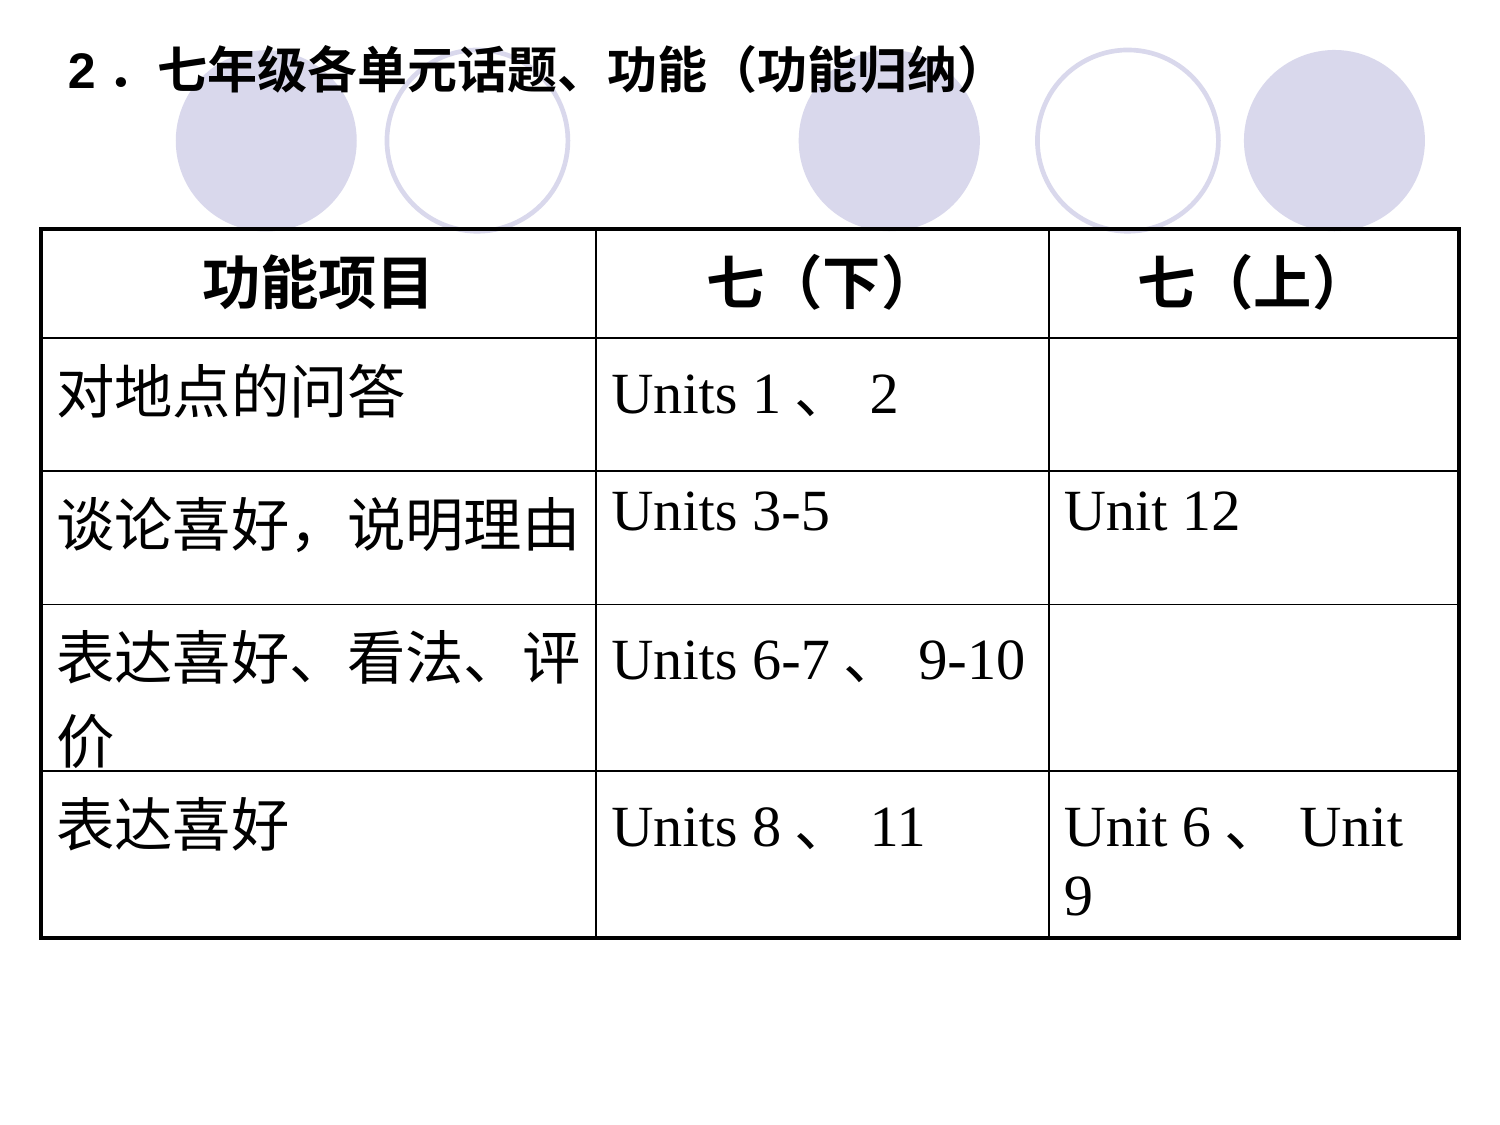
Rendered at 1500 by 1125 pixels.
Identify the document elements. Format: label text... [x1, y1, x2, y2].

table_cell Unit 6、Unit 9 [1050, 772, 1457, 936]
table_header 七（上） [1050, 231, 1457, 337]
table_cell 谈论喜好，说明理由 [43, 472, 595, 604]
table_cell [1050, 605, 1457, 770]
table_cell 表达喜好、看法、评价 [43, 605, 595, 770]
table_cell Units 6-7、9-10 [597, 605, 1048, 770]
text_box 2．七年级各单元话题、功能（功能归纳） [53, 30, 1034, 106]
table_header 七（下） [597, 231, 1048, 337]
table_cell Units 8、11 [597, 772, 1048, 936]
table_cell 对地点的问答 [43, 339, 595, 470]
table_cell 表达喜好 [43, 772, 595, 936]
table_cell Units 1、2 [597, 339, 1048, 470]
table_header 功能项目 [43, 231, 595, 337]
table_cell Units 3-5 [597, 472, 1048, 604]
table_cell [1050, 339, 1457, 470]
table_cell Unit 12 [1050, 472, 1457, 604]
